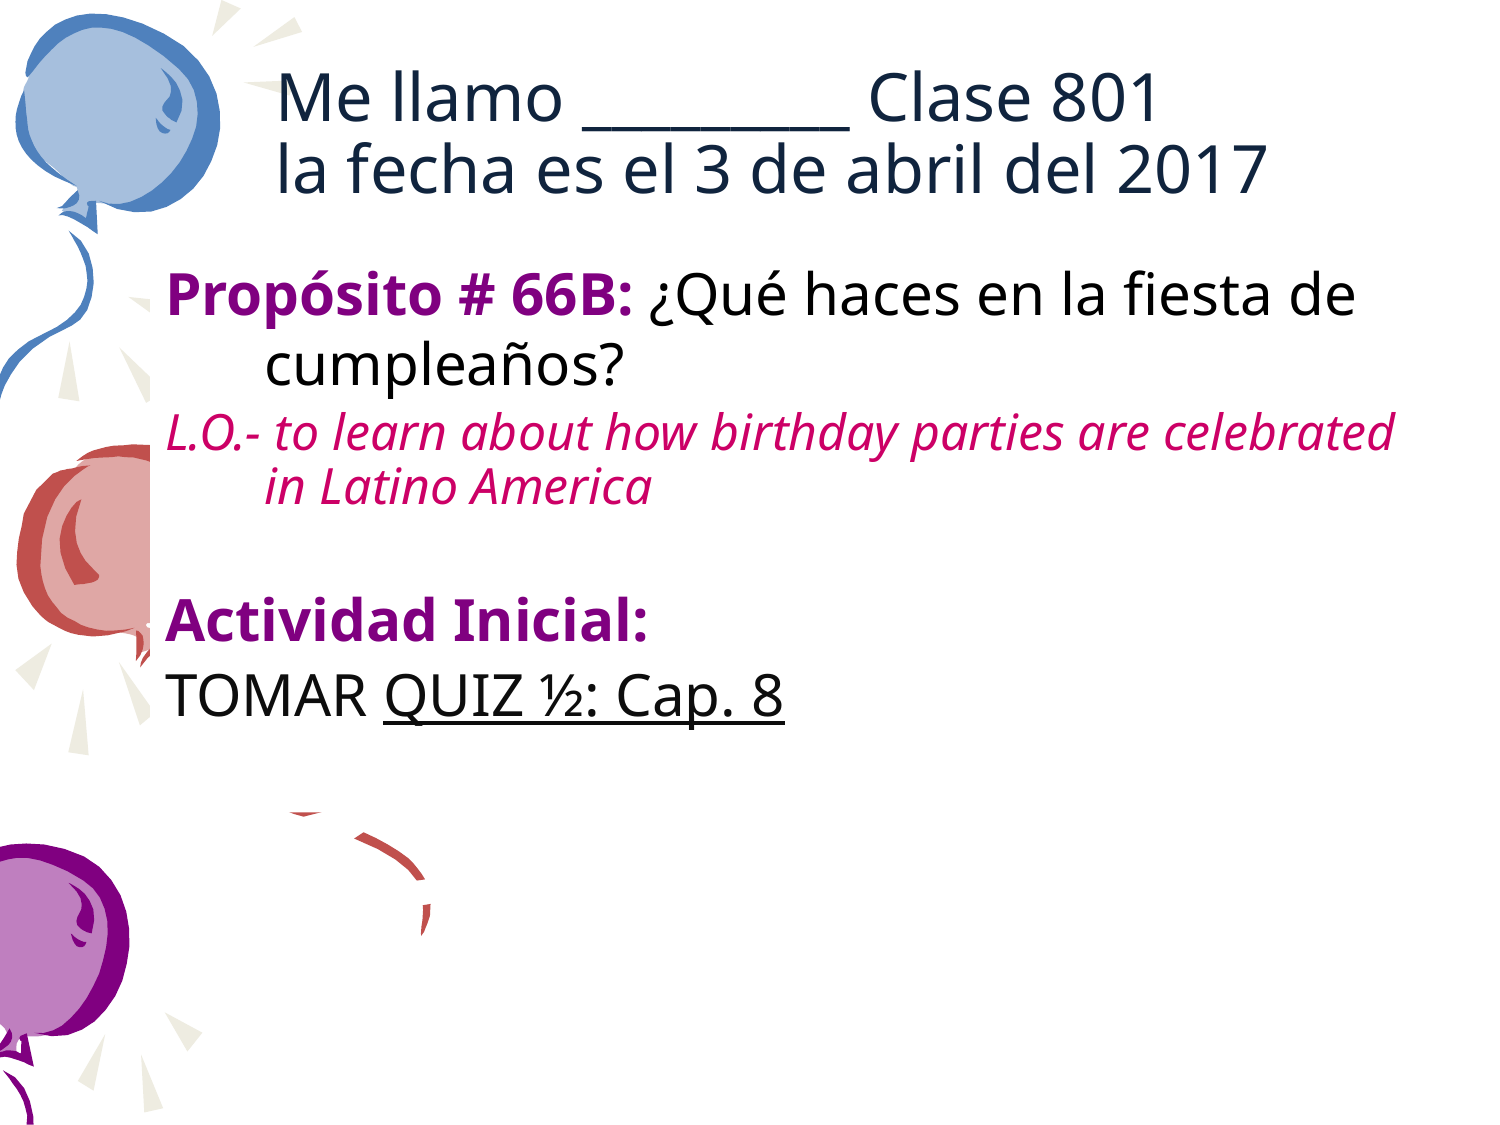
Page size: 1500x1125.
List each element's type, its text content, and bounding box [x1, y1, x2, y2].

title Me llamo _________ Clase 801 la fecha es el 3 de abril del 2017 [260, 0, 1500, 216]
list Propósito # 66B: ¿Qué haces en la fiesta de cumpleaños? L.O.- to learn about how birthday parties are celebrated in Latino America Actividad Inicial: TOMAR QUIZ ½: Cap. 8 [150, 249, 1438, 813]
